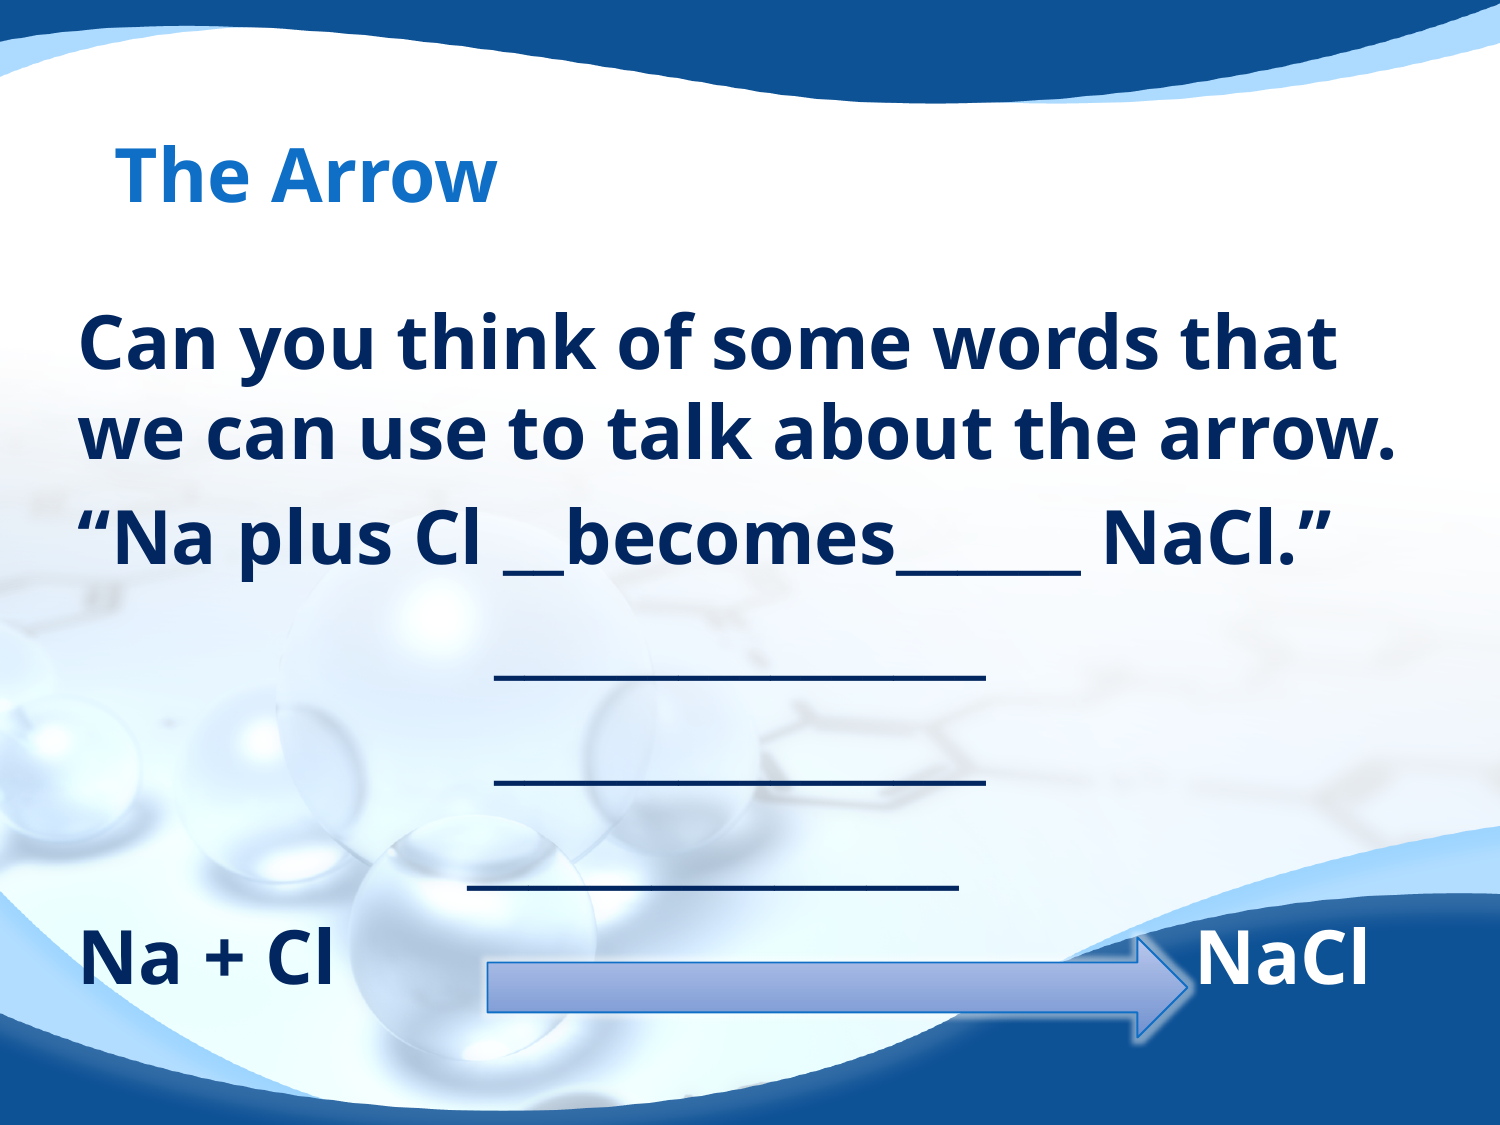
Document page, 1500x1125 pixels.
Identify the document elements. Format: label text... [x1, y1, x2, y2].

text_box [486, 936, 1189, 1039]
title The Arrow [99, 120, 1451, 226]
picture [0, 0, 1500, 1125]
list Can you think of some words that we can use to talk about the arrow. “Na plus Cl __becomes______ NaCl.” ________________ ________________ ________________ Na + Cl NaCl [62, 287, 1451, 1006]
